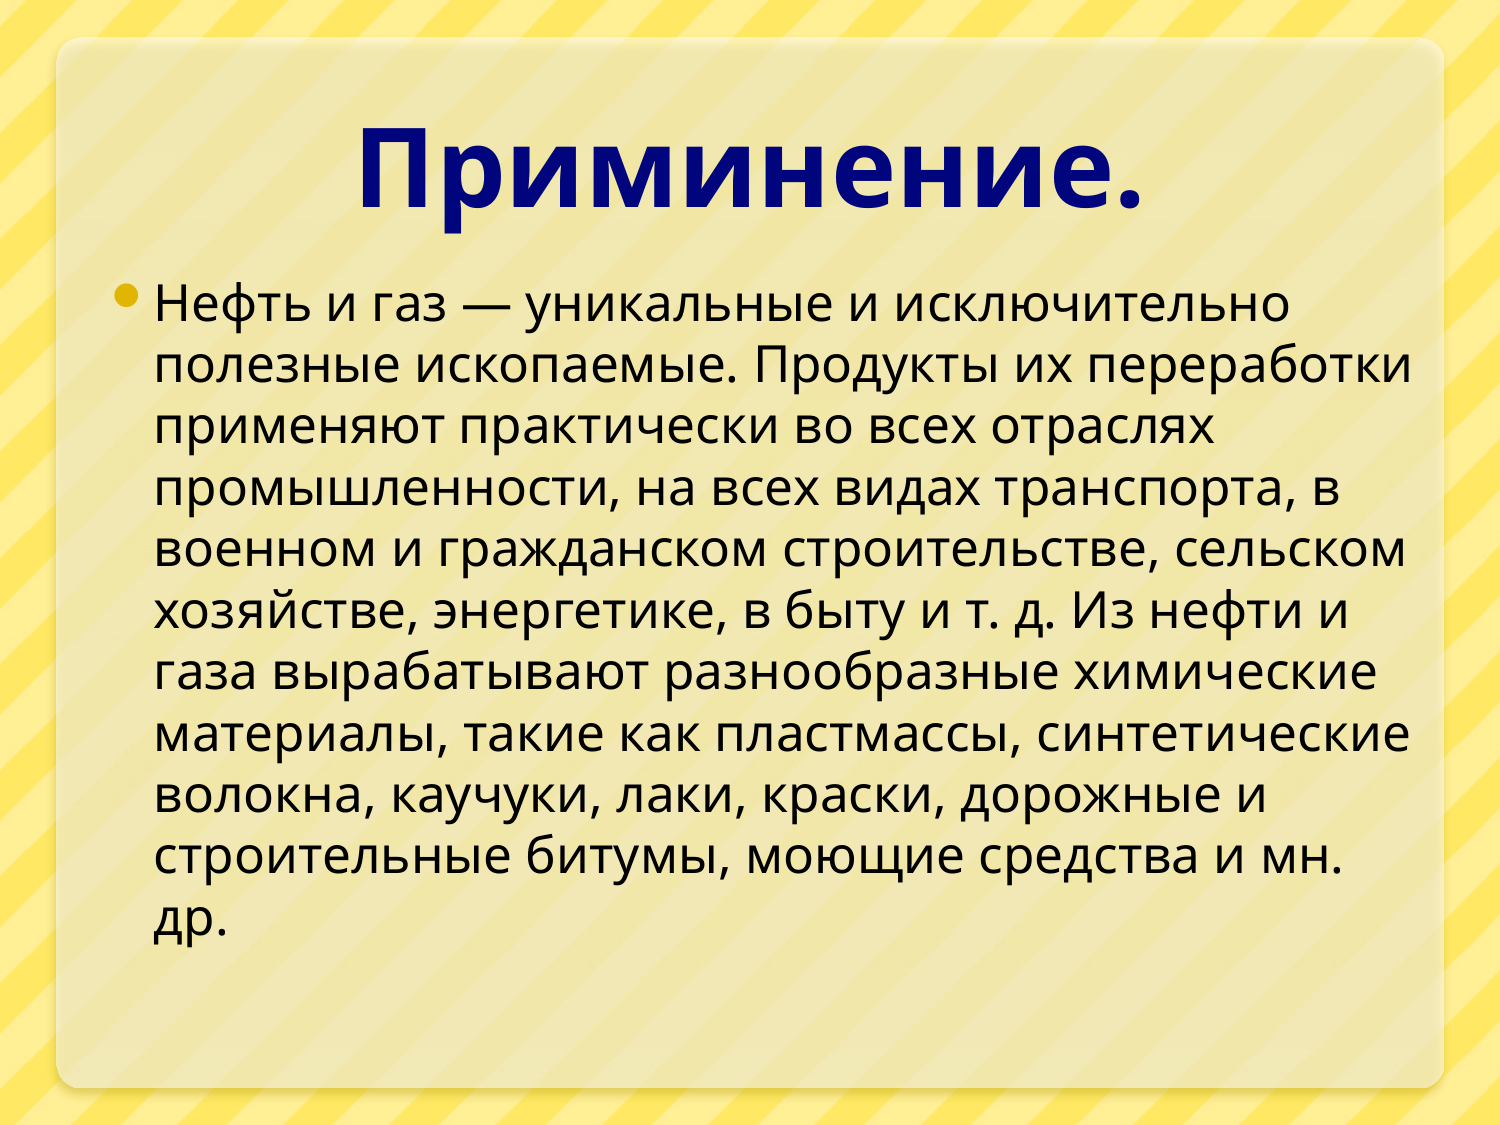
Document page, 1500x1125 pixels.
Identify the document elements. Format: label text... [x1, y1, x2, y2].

list Нефть и газ — уникальные и исключительно полезные ископаемые. Продукты их переработки применяют практически во всех отраслях промышленности, на всех видах транспорта, в военном и гражданском строительстве, сельском хозяйстве, энергетике, в быту и т. д. Из нефти и газа вырабатывают разнообразные химические материалы, такие как пластмассы, синтетические волокна, каучуки, лаки, краски, дорожные и строительные битумы, моющие средства и мн. др. [75, 262, 1425, 1005]
title Приминение. [75, 50, 1425, 238]
